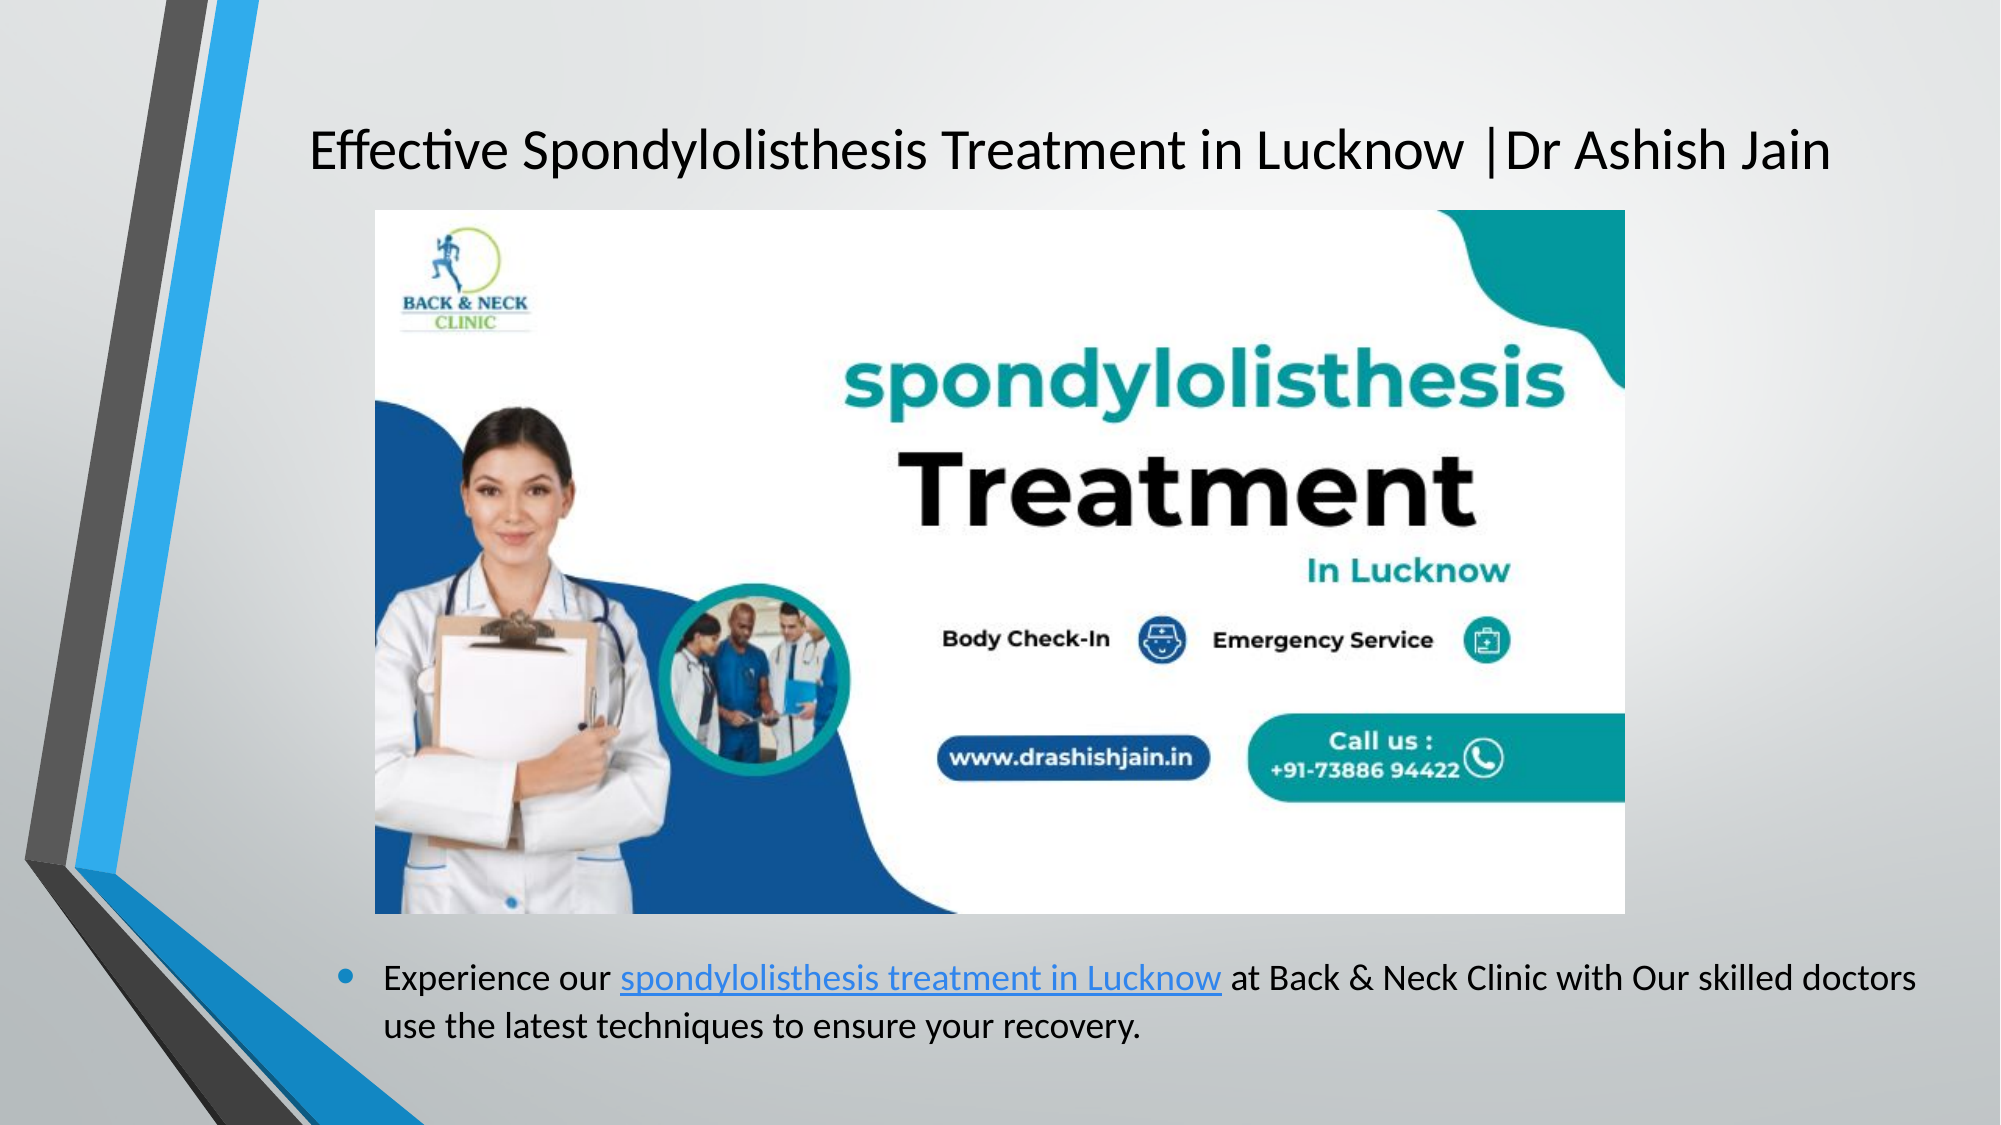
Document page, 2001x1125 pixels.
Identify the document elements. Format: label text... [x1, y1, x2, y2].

picture [374, 210, 1626, 915]
title Effective Spondylolisthesis Treatment in Lucknow |Dr Ashish Jain [249, 0, 1893, 288]
list Experience our spondylolisthesis treatment in Lucknow at Back & Neck Clinic with Our skilled doctors use the latest techniques to ensure your recovery. [321, 741, 1965, 1125]
